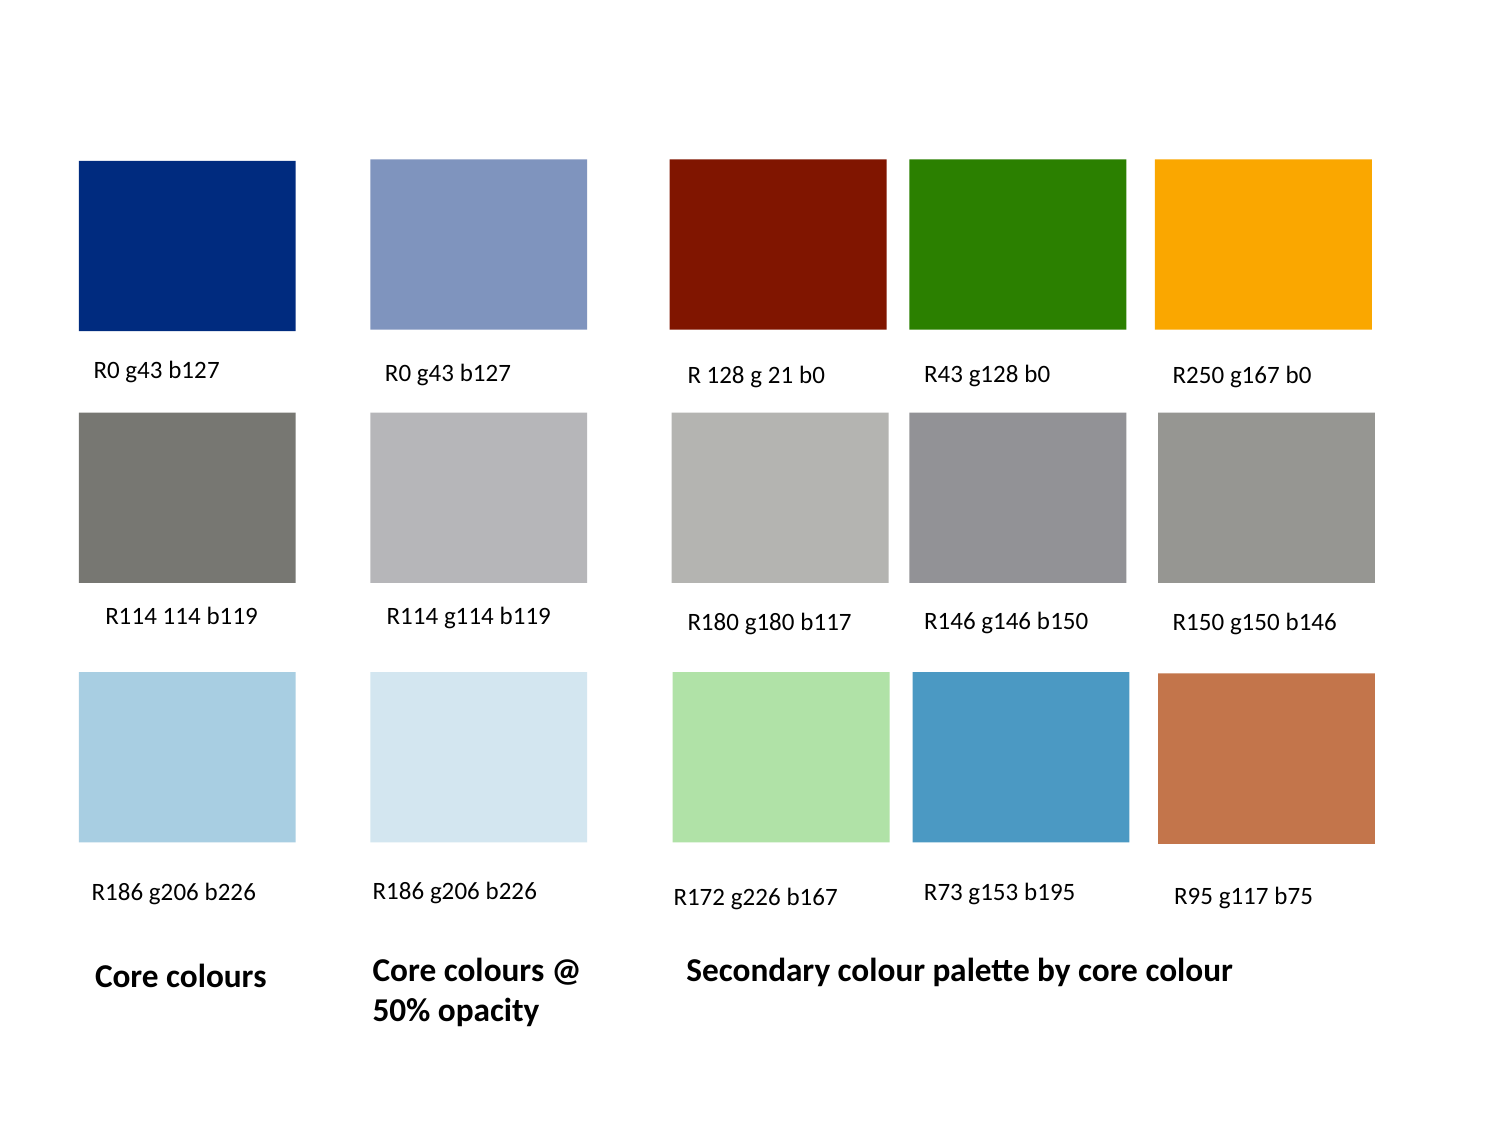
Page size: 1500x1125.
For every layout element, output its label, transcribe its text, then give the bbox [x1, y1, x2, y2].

text_box R 128 g 21 b0 [672, 351, 887, 397]
text_box R150 g150 b146 [1158, 598, 1372, 643]
text_box [1153, 157, 1374, 332]
text_box [907, 410, 1128, 585]
text_box Core colours [80, 947, 298, 1042]
text_box R73 g153 b195 [909, 867, 1127, 913]
text_box R186 g206 b226 [76, 867, 290, 913]
text_box [368, 157, 589, 332]
text_box [77, 670, 298, 845]
text_box R172 g226 b167 [658, 872, 873, 918]
text_box [77, 159, 298, 333]
text_box R250 g167 b0 [1158, 351, 1375, 396]
text_box R95 g117 b75 [1159, 872, 1374, 917]
text_box R180 g180 b117 [672, 597, 887, 643]
text_box R114 g114 b119 [371, 591, 589, 637]
text_box [907, 157, 1128, 332]
text_box [368, 670, 589, 845]
title Colour palette [75, 45, 1425, 233]
text_box [1156, 410, 1377, 585]
text_box [668, 157, 889, 332]
text_box R0 g43 b127 [370, 349, 588, 394]
text_box Secondary colour palette by core colour [671, 940, 1372, 996]
text_box R0 g43 b127 [78, 346, 302, 391]
text_box R114 114 b119 [90, 592, 304, 638]
text_box [910, 670, 1132, 845]
text_box R146 g146 b150 [909, 596, 1127, 642]
text_box R43 g128 b0 [909, 350, 1127, 396]
text_box [77, 410, 298, 585]
text_box [368, 410, 589, 585]
text_box R186 g206 b226 [357, 866, 575, 912]
text_box [671, 670, 892, 845]
text_box Core colours @ 50% opacity [357, 940, 606, 1036]
text_box [670, 410, 891, 585]
text_box [1156, 671, 1377, 846]
